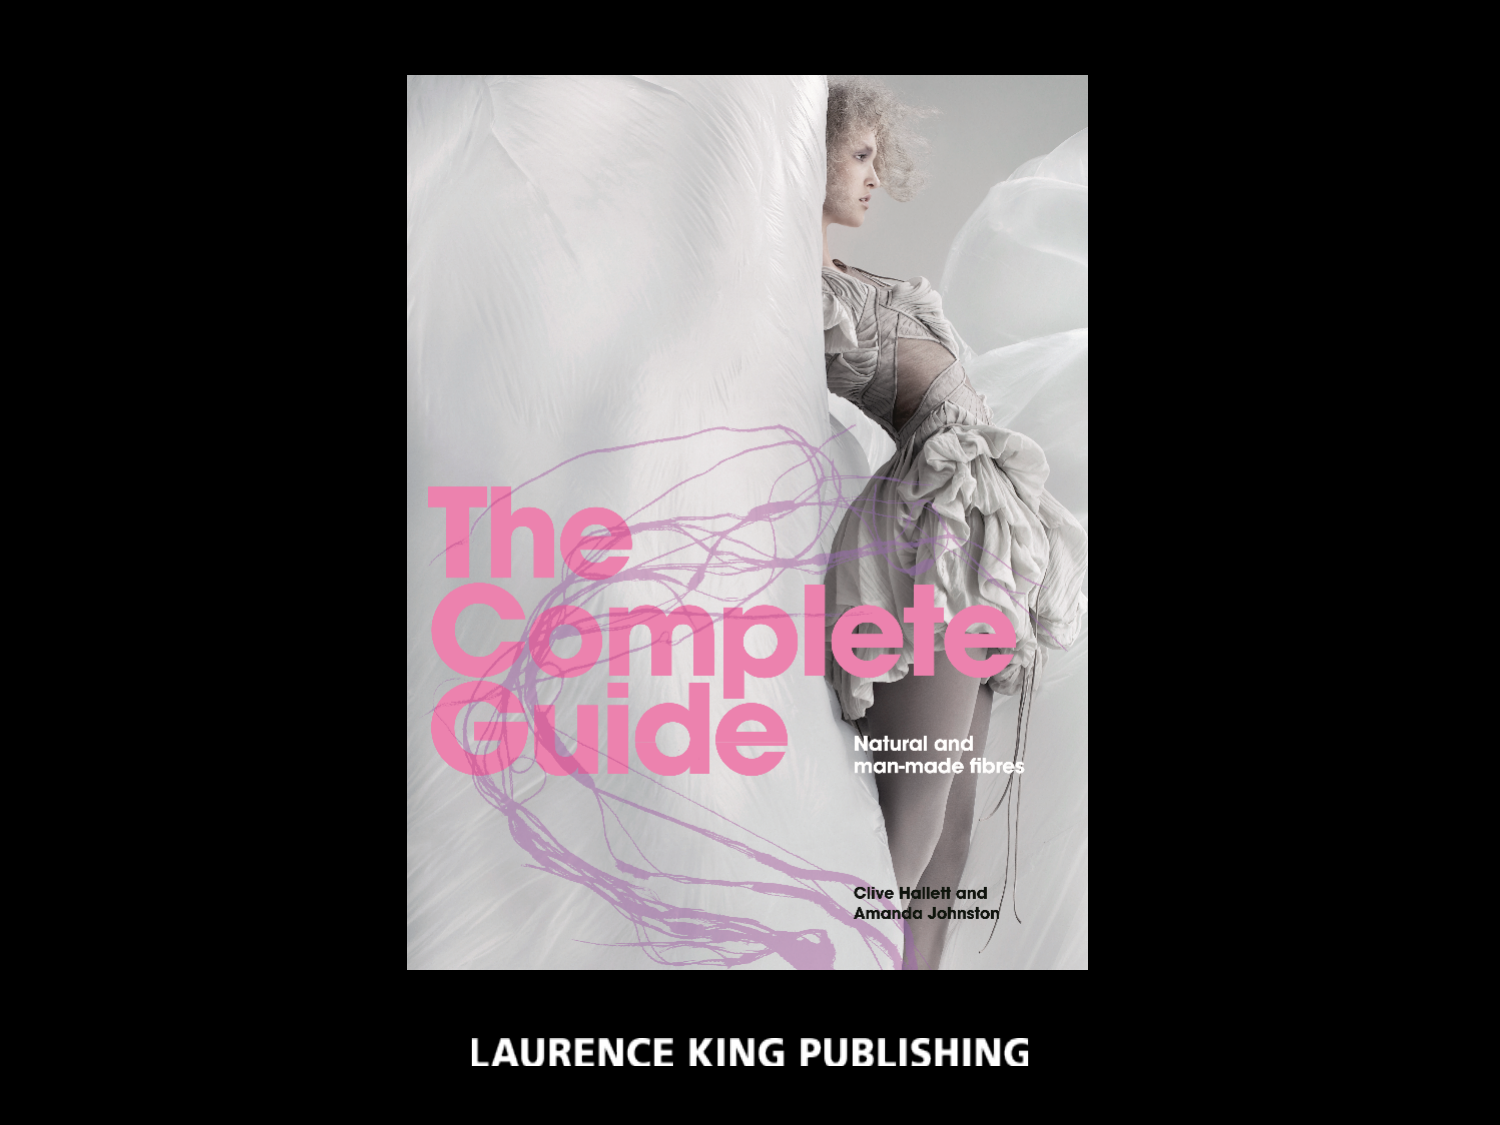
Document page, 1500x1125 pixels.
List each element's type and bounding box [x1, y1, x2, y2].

picture [407, 75, 1088, 970]
